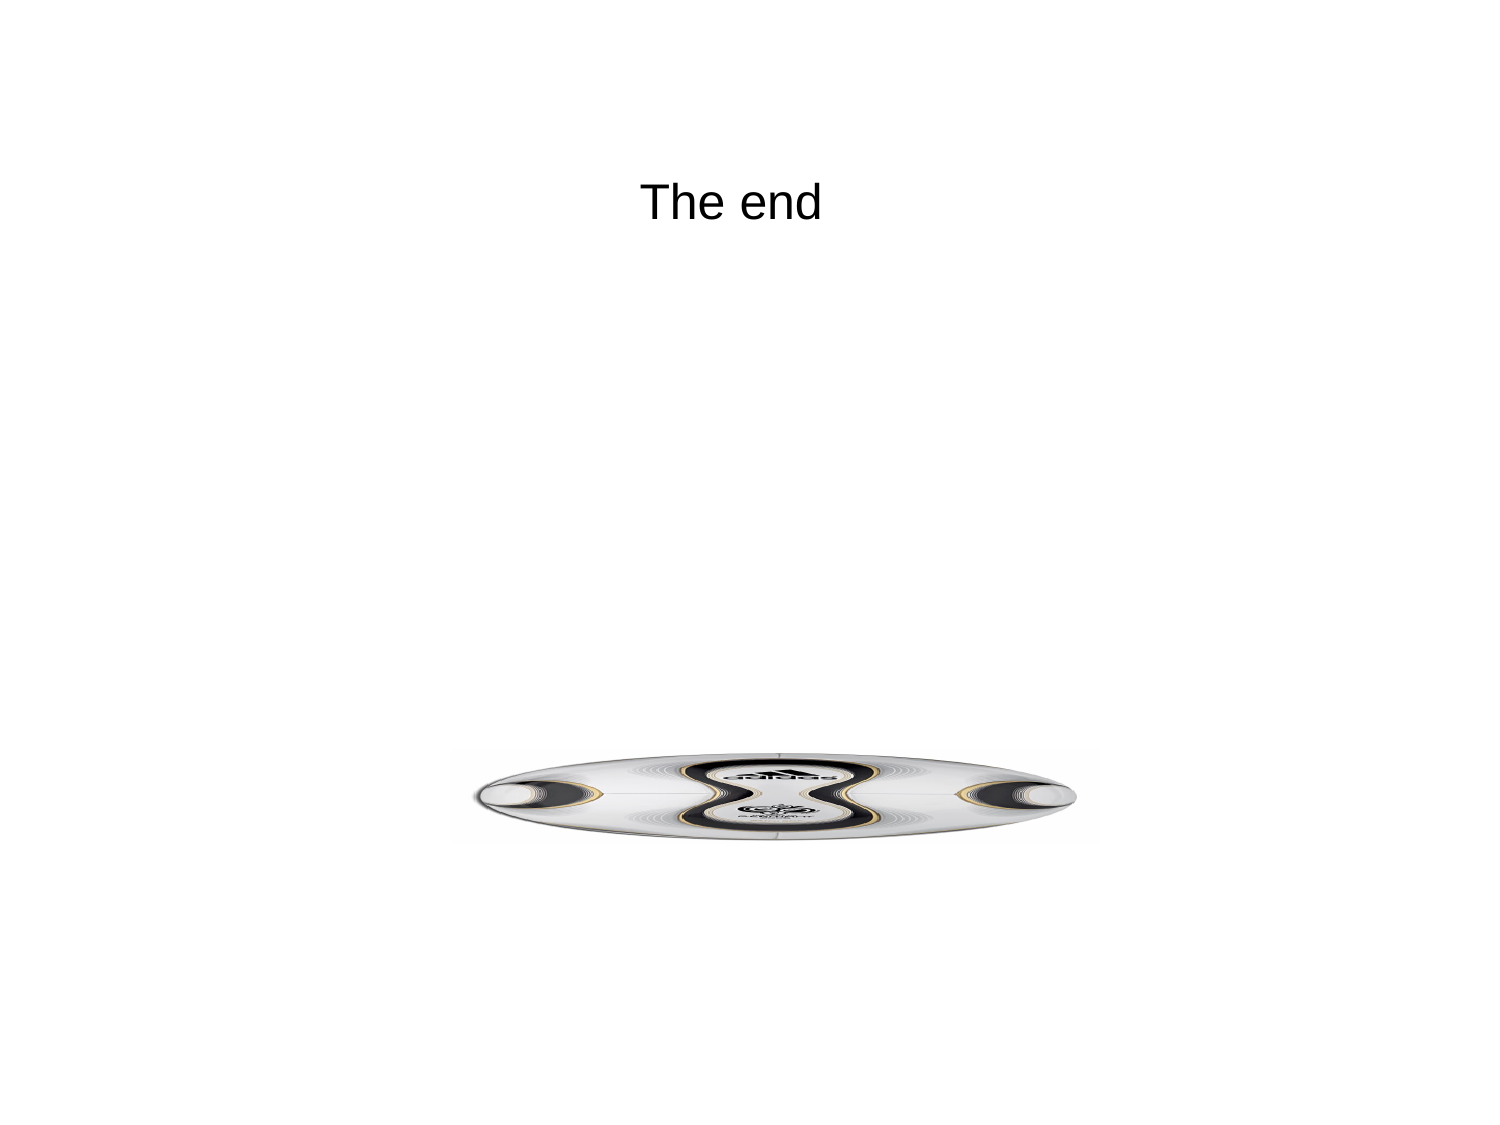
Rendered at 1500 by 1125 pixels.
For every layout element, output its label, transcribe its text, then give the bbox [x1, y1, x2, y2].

text_box The end [624, 162, 881, 238]
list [449, 749, 1101, 844]
